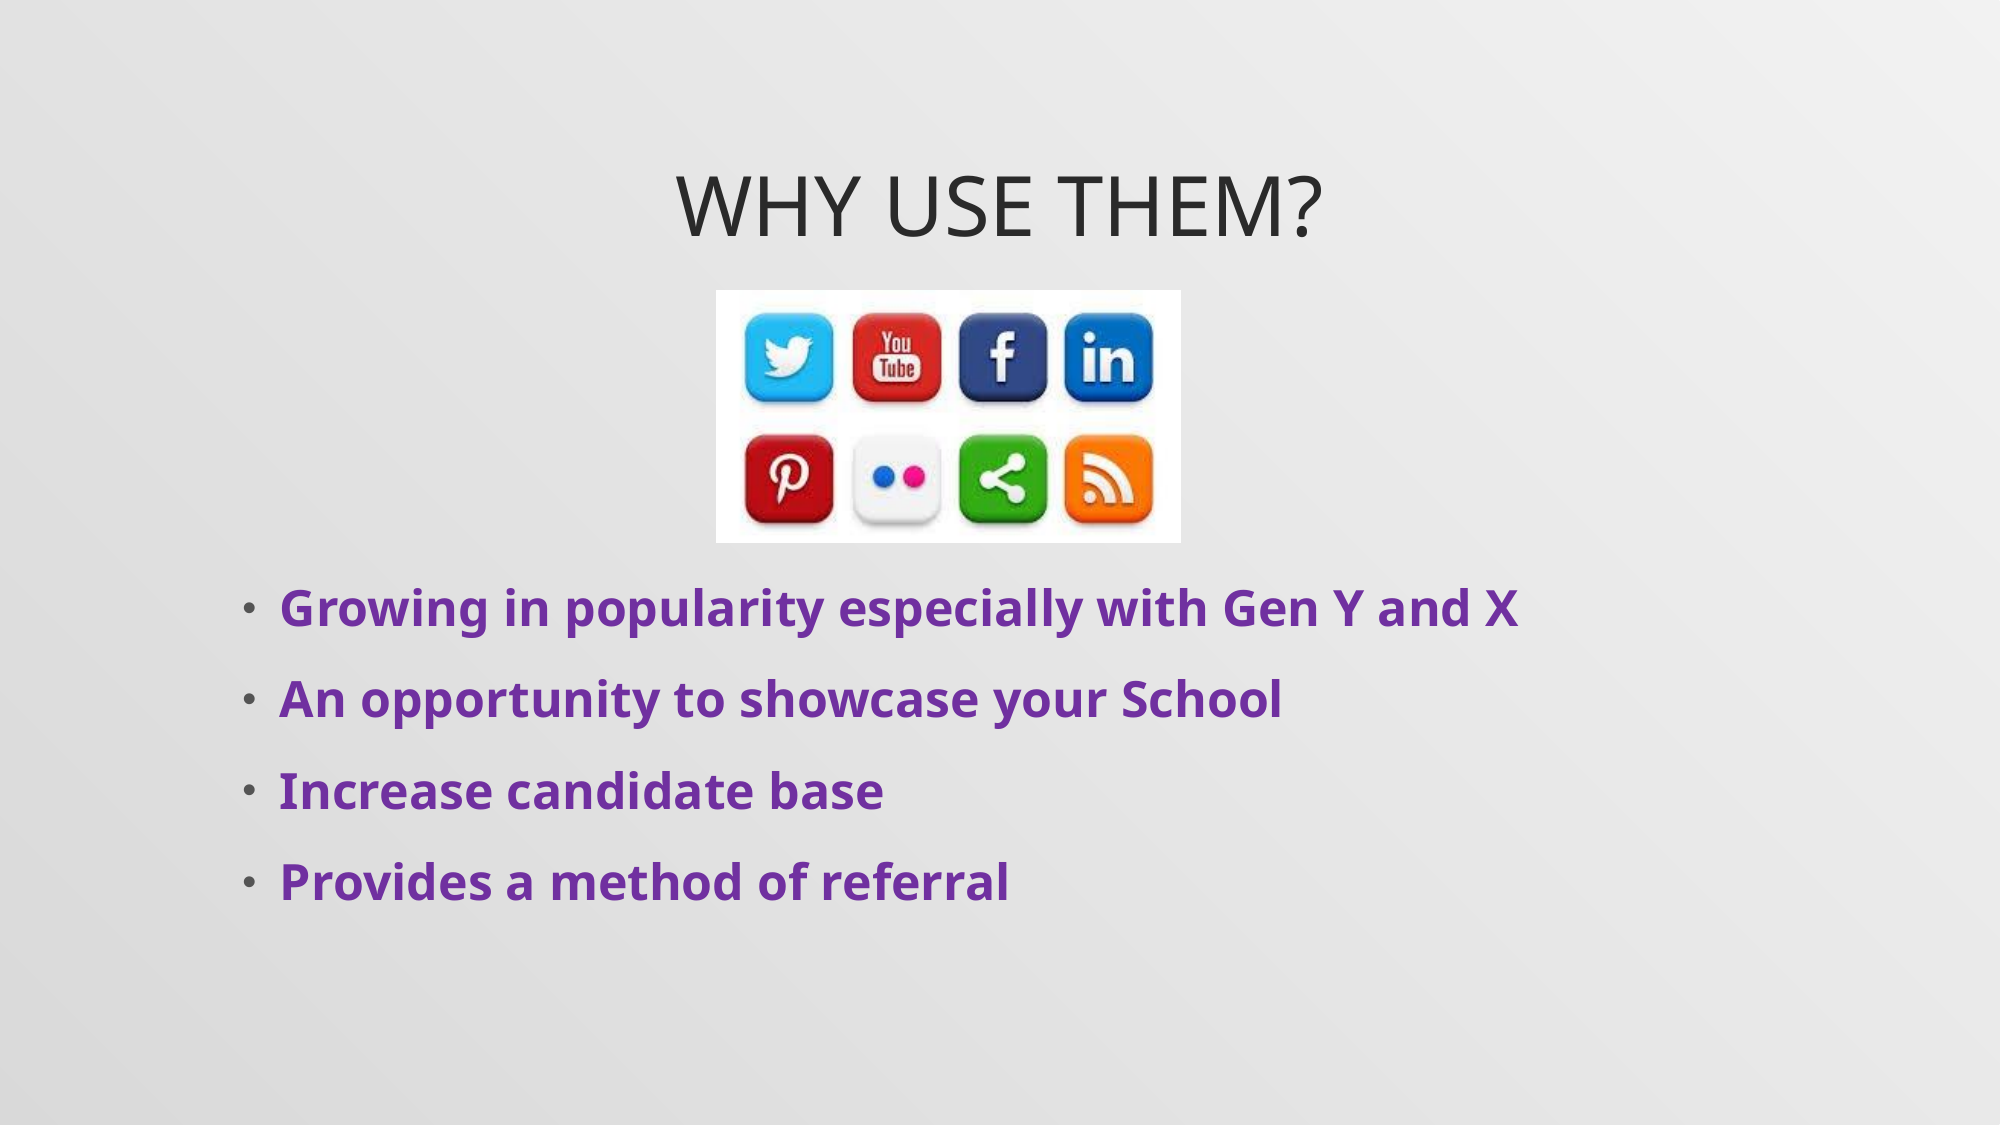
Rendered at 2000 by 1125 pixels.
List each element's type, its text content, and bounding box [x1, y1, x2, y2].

title WHY USE THEM? [199, 45, 1800, 263]
list Growing in popularity especially with Gen Y and X An opportunity to showcase your School Increase candidate base Provides a method of referral [220, 575, 1821, 1125]
picture [716, 290, 1181, 543]
